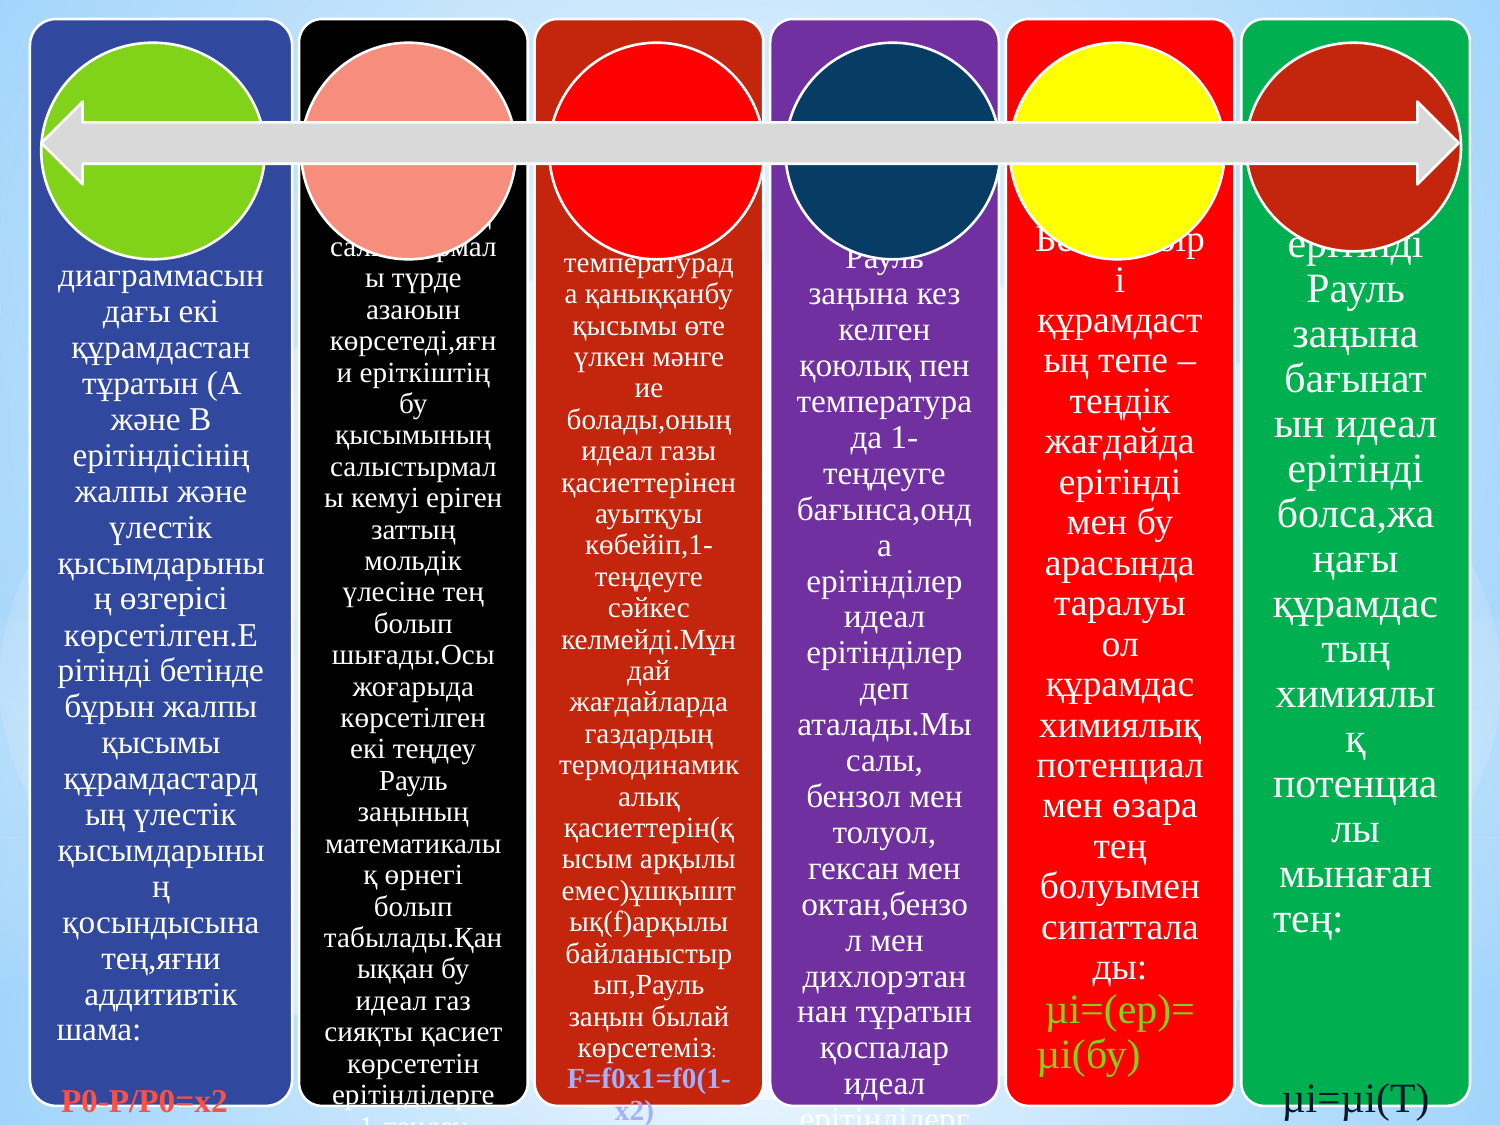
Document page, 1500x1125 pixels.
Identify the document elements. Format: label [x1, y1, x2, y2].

list [29, 18, 1471, 1107]
